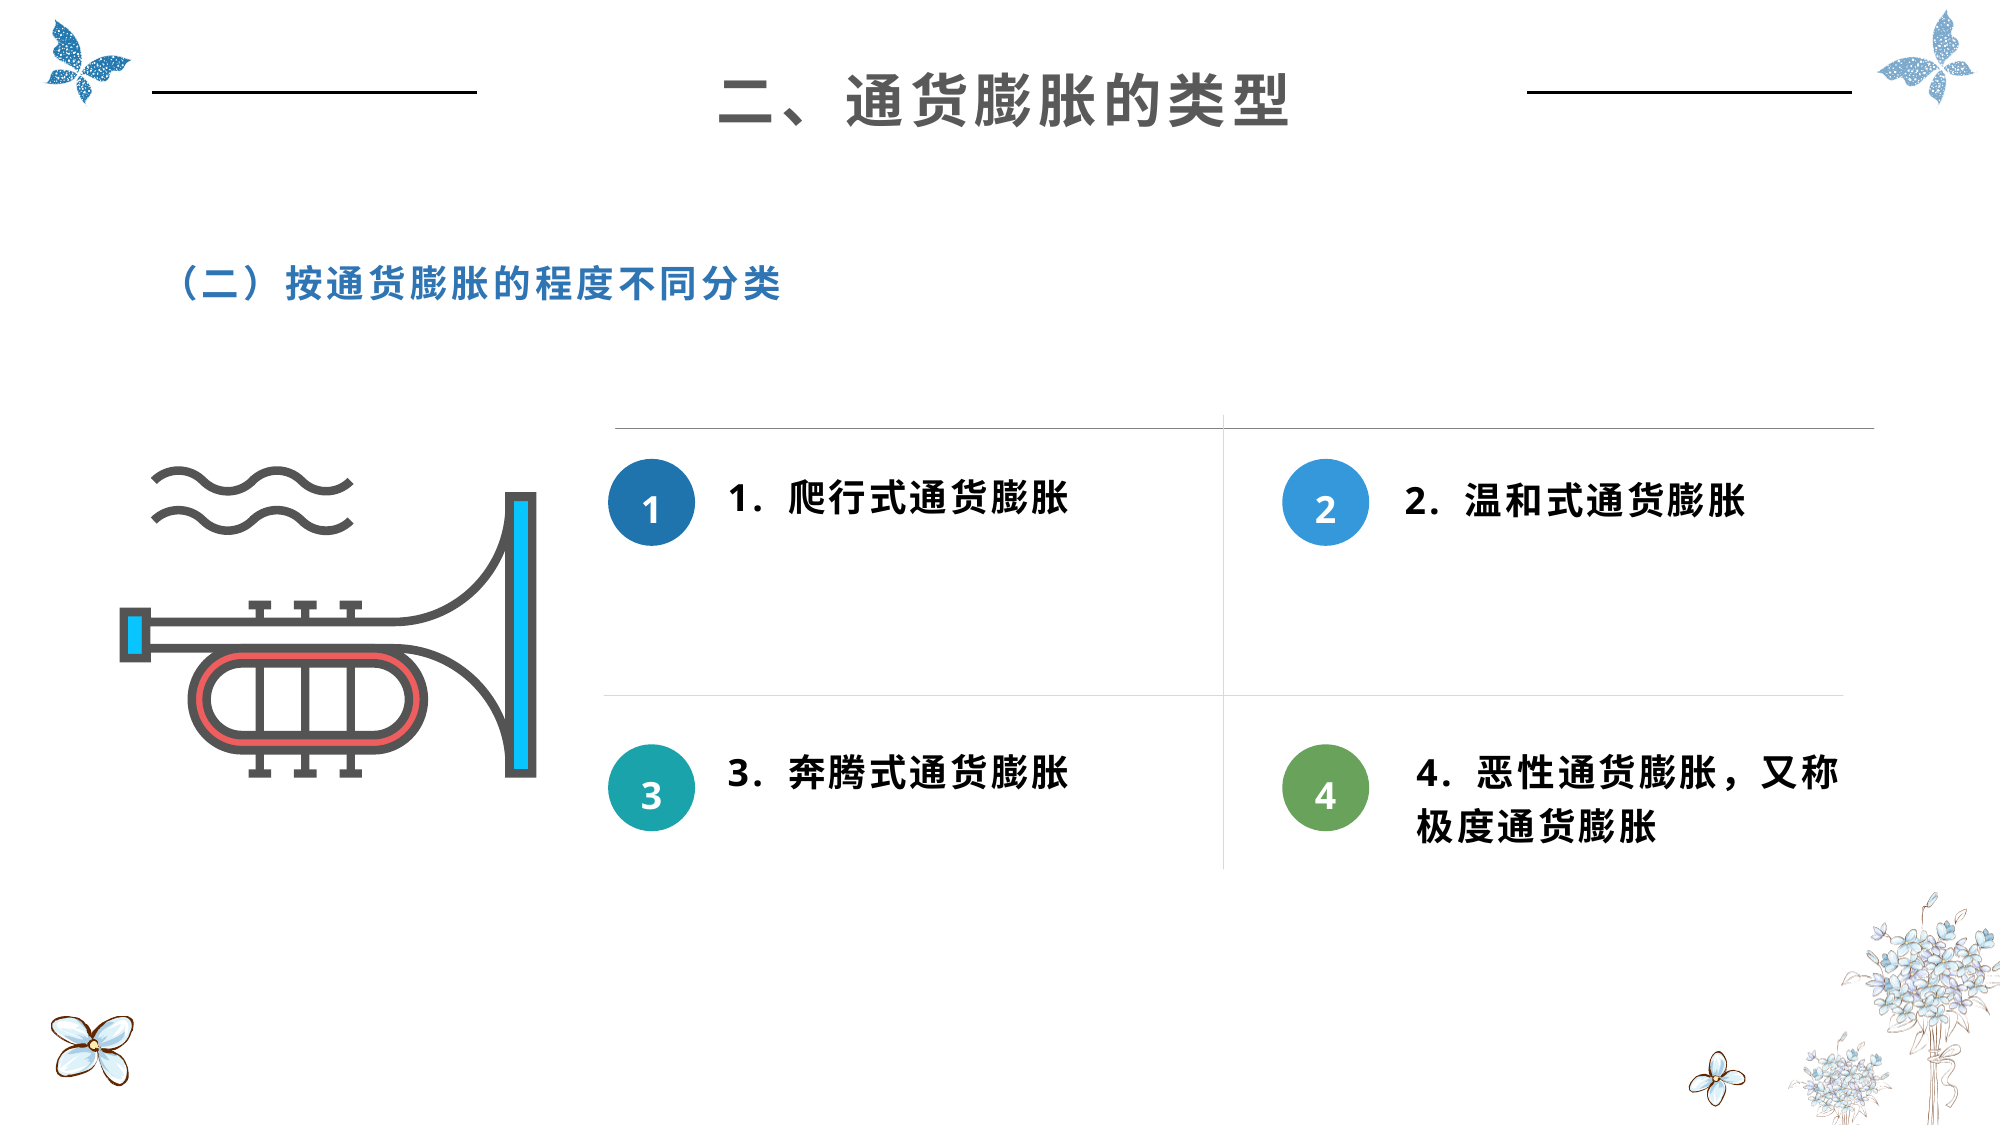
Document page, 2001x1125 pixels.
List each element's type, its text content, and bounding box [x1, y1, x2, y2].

text_box 3 [607, 743, 697, 833]
text_box [255, 668, 264, 730]
text_box [128, 617, 141, 653]
text_box [293, 600, 317, 610]
text_box [346, 668, 355, 730]
text_box [301, 610, 310, 617]
text_box [255, 610, 264, 617]
text_box [293, 769, 317, 778]
text_box [141, 514, 505, 653]
text_box [301, 755, 310, 769]
text_box [514, 502, 528, 769]
text_box 1 [607, 457, 697, 547]
text_box 2. 温和式通货膨胀 [1389, 468, 1883, 593]
text_box [150, 466, 354, 496]
text_box [505, 492, 537, 778]
text_box [346, 610, 355, 617]
text_box [339, 600, 362, 610]
text_box 4. 恶性通货膨胀，又称极度通货膨胀 [1401, 739, 1895, 864]
text_box [255, 755, 264, 769]
text_box [197, 653, 419, 745]
picture [1788, 892, 2000, 1125]
text_box [346, 755, 355, 769]
text_box 3. 奔腾式通货膨胀 [712, 739, 1206, 864]
text_box 4 [1281, 743, 1371, 833]
text_box [150, 505, 354, 536]
text_box [301, 668, 310, 730]
text_box [187, 643, 429, 755]
text_box [339, 769, 362, 778]
text_box [248, 769, 272, 778]
text_box （二）按通货膨胀的程度不同分类 [148, 231, 1860, 312]
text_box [151, 55, 1852, 142]
text_box [248, 600, 272, 610]
text_box [119, 607, 151, 663]
text_box 2 [1281, 457, 1371, 547]
text_box 1. 爬行式通货膨胀 [712, 465, 1206, 613]
text_box [151, 554, 505, 717]
text_box [375, 643, 505, 756]
